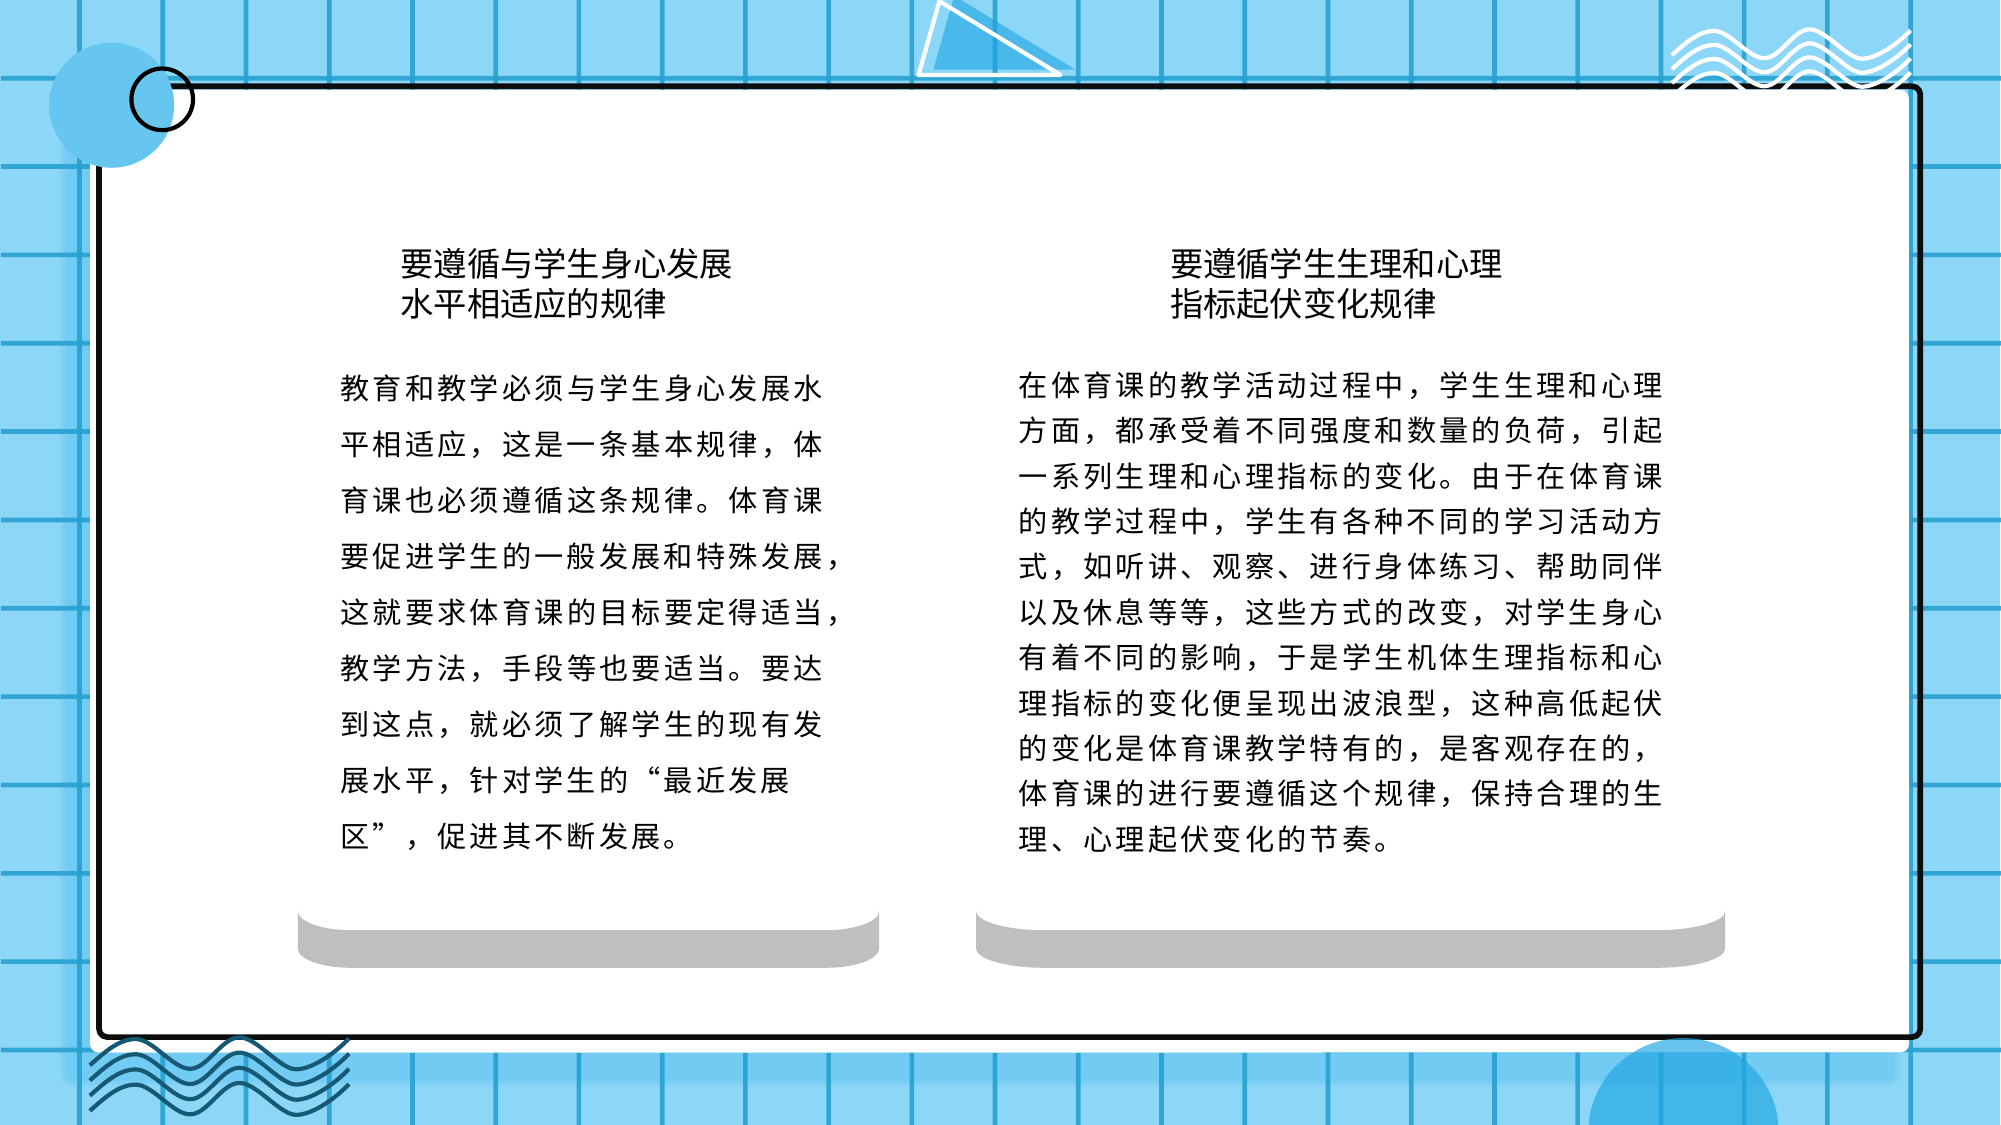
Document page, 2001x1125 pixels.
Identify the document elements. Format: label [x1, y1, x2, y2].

text_box [1003, 239, 1706, 599]
text_box [325, 239, 850, 593]
text_box [975, 181, 1726, 968]
text_box [297, 181, 880, 968]
